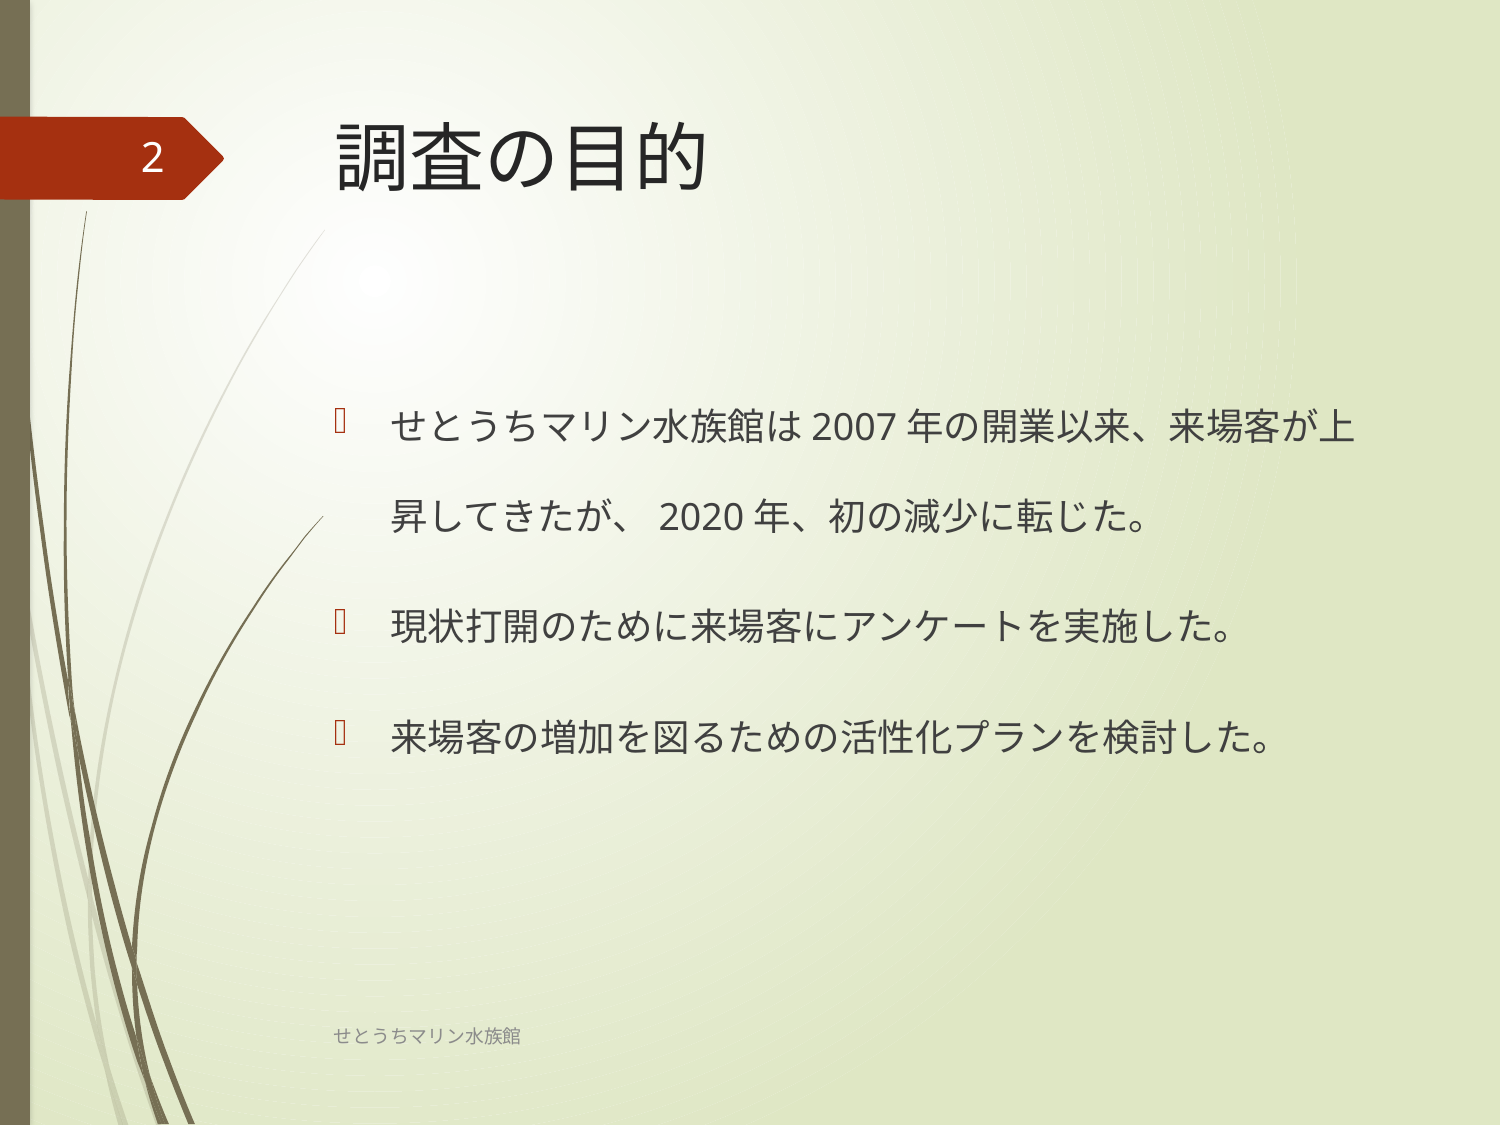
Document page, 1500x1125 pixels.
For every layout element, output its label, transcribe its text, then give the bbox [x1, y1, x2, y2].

footer せとうちマリン水族館 [318, 1006, 1257, 1067]
title 調査の目的 [319, 102, 1400, 313]
slide_number 2 [83, 129, 180, 190]
list せとうちマリン水族館は2007年の開業以来、来場客が上昇してきたが、2020年、初の減少に転じた。 現状打開のために来場客にアンケートを実施した。 来場客の増加を図るための活性化プランを検討した。 [318, 350, 1400, 970]
